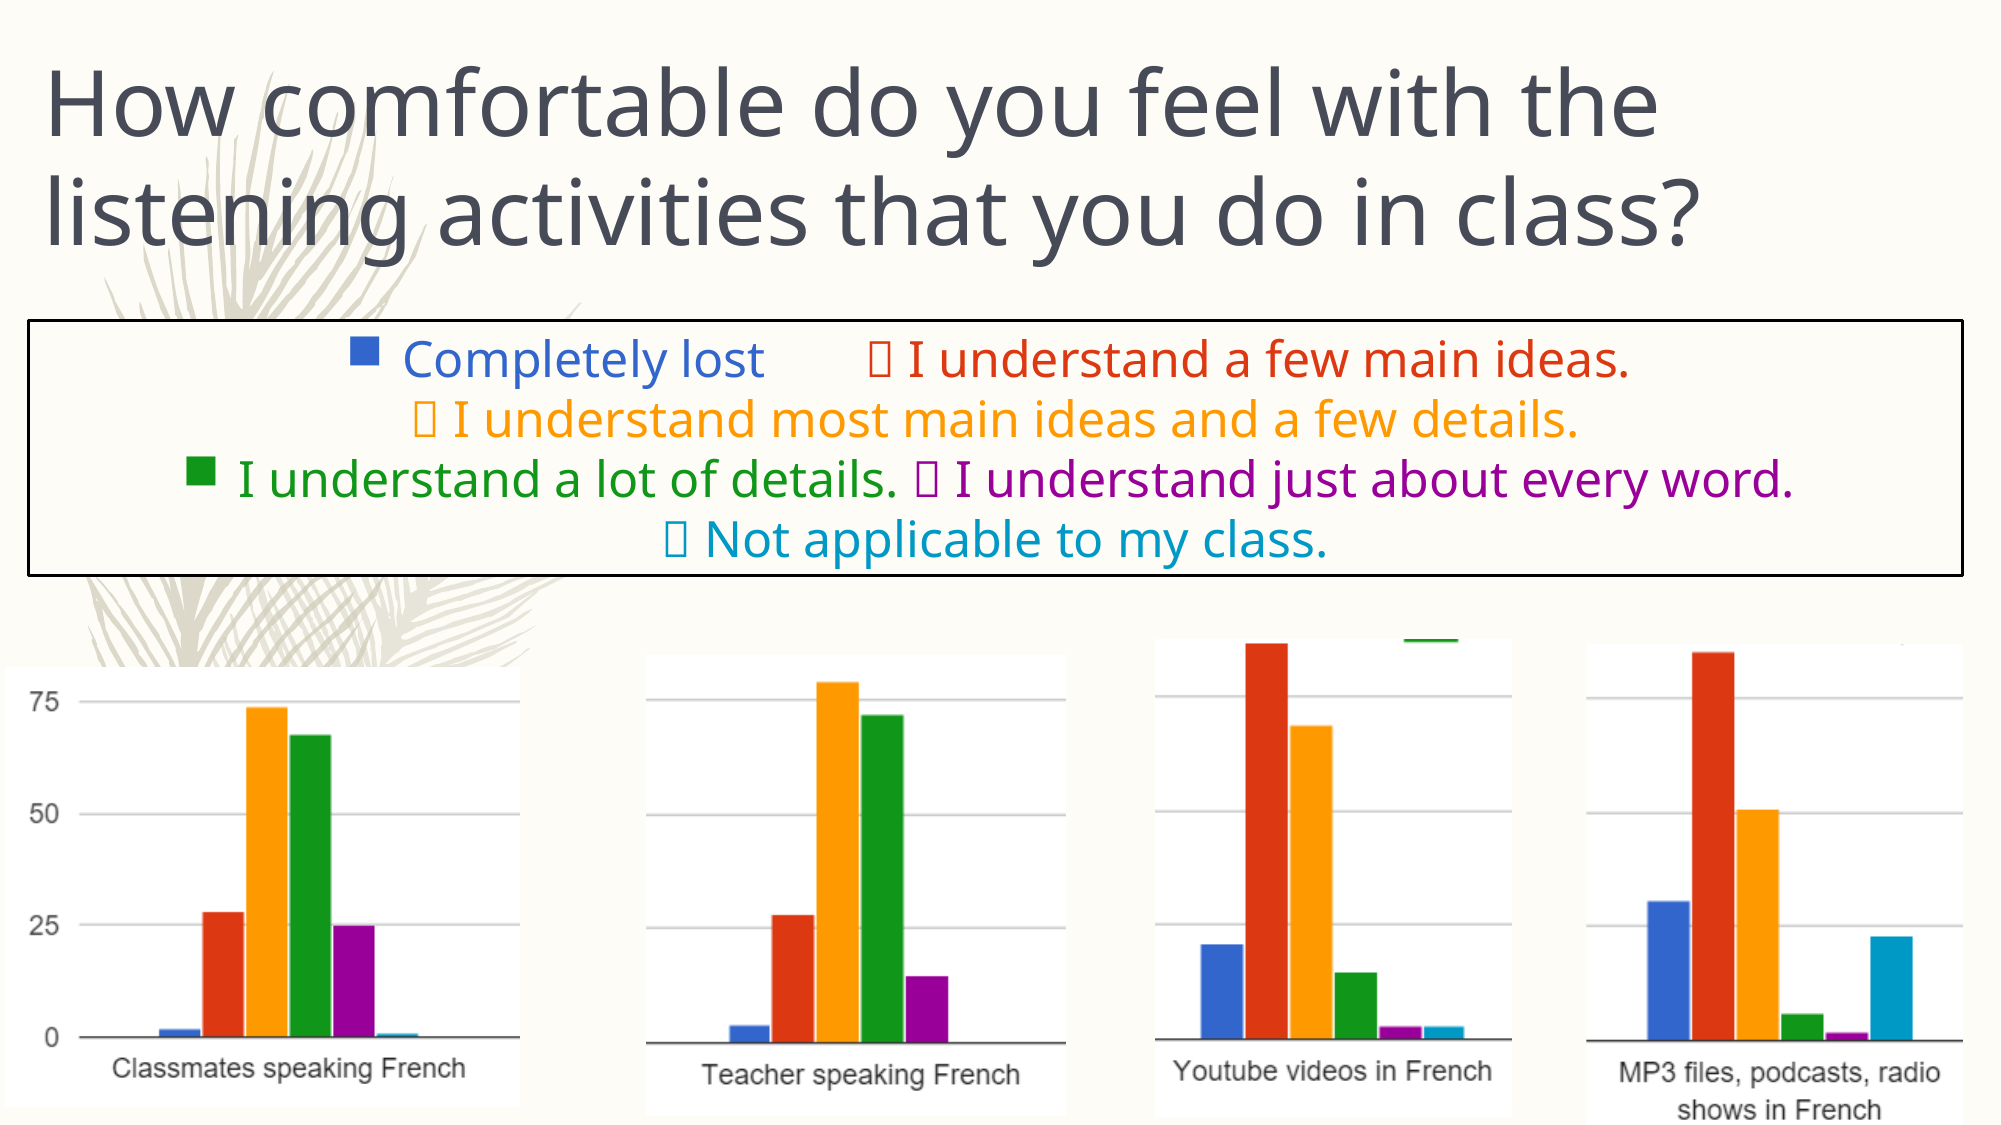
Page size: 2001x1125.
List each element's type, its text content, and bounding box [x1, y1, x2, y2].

picture [1586, 643, 1964, 1125]
picture [646, 655, 1066, 1116]
title How comfortable do you feel with the listening activities that you do in class? [28, 41, 1920, 298]
picture [4, 667, 520, 1107]
text_box Completely lost  I understand a few main ideas.  I understand most main ideas and a few details. I understand a lot of details.  I understand just about every word.  Not applicable to my class. [28, 320, 1963, 576]
picture [1155, 639, 1512, 1117]
